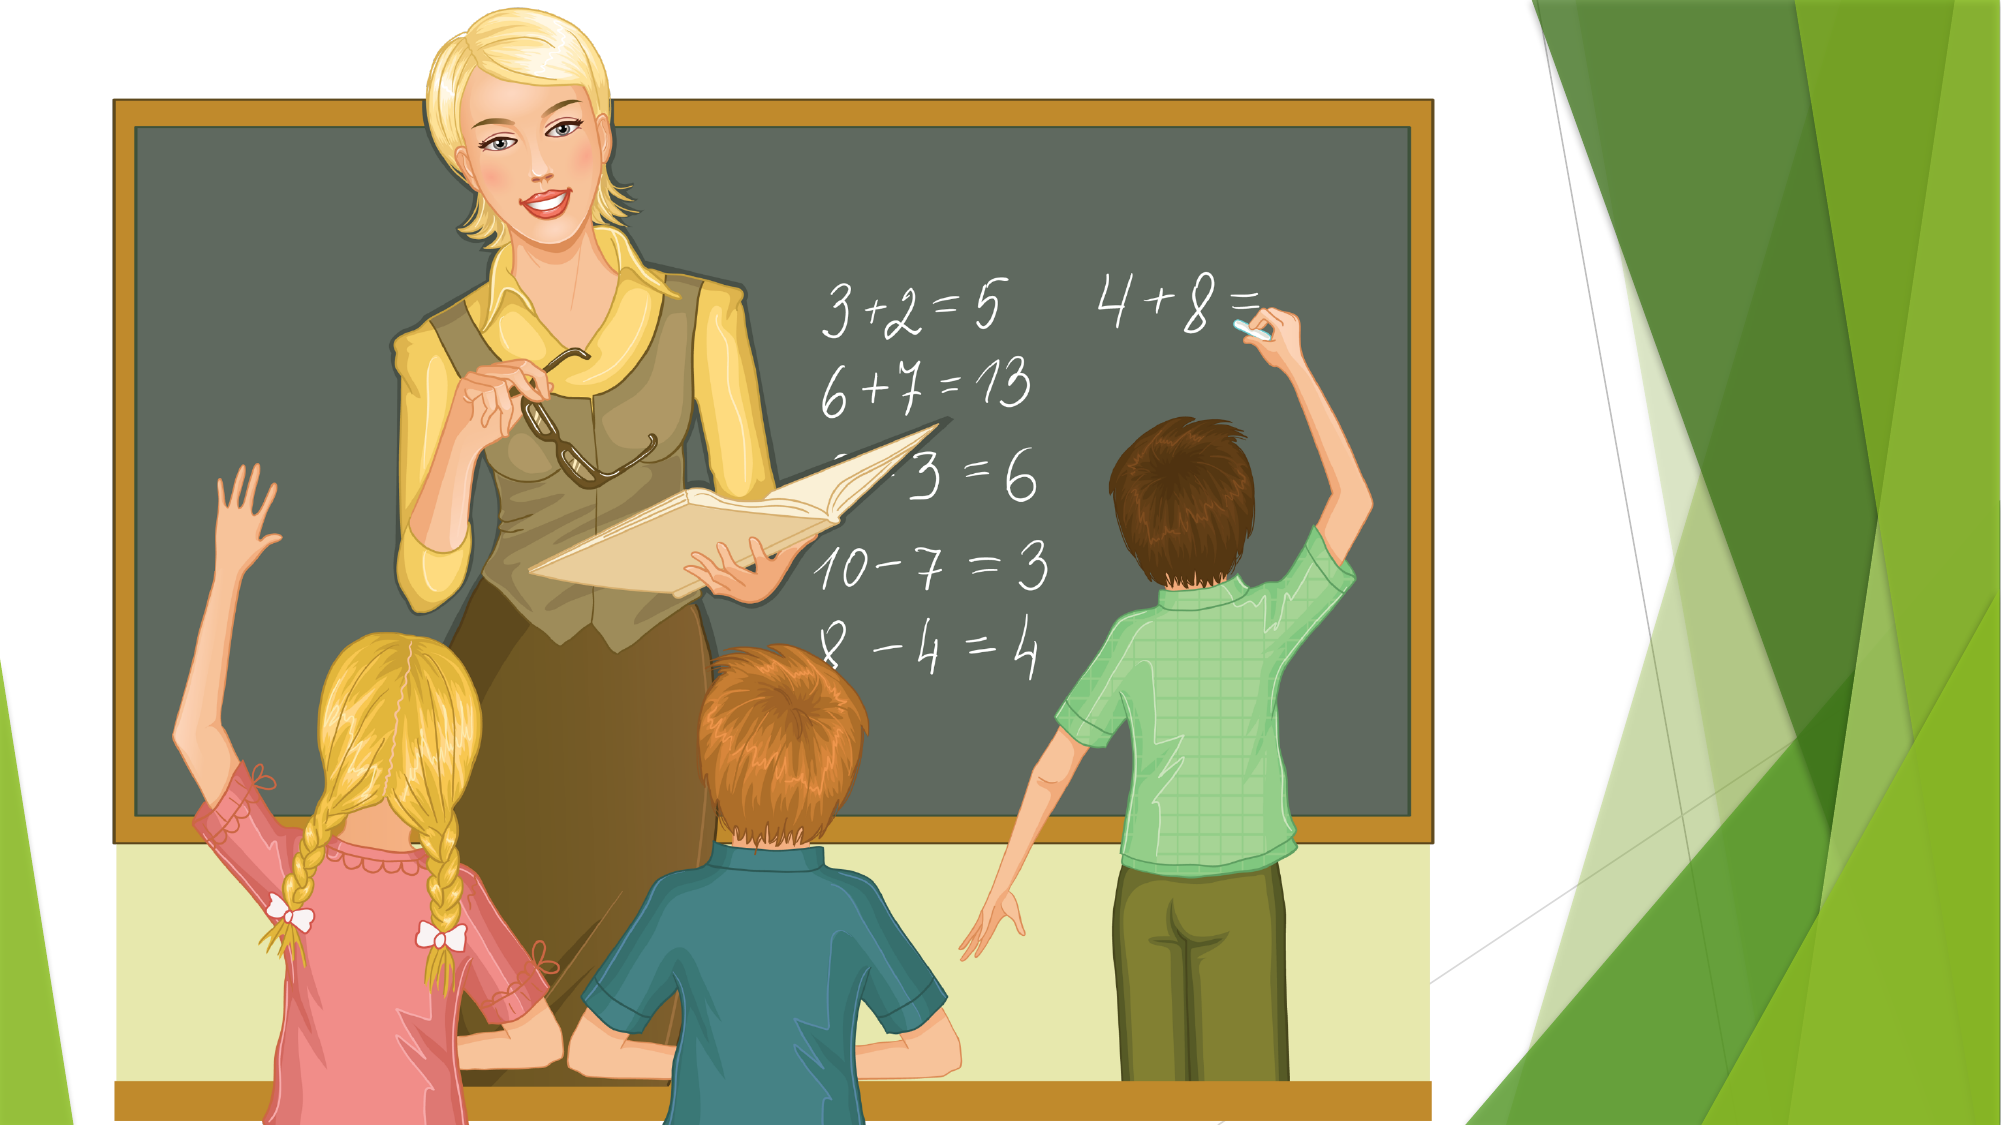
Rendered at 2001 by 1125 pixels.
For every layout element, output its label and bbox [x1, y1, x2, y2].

picture [99, 0, 1443, 1125]
